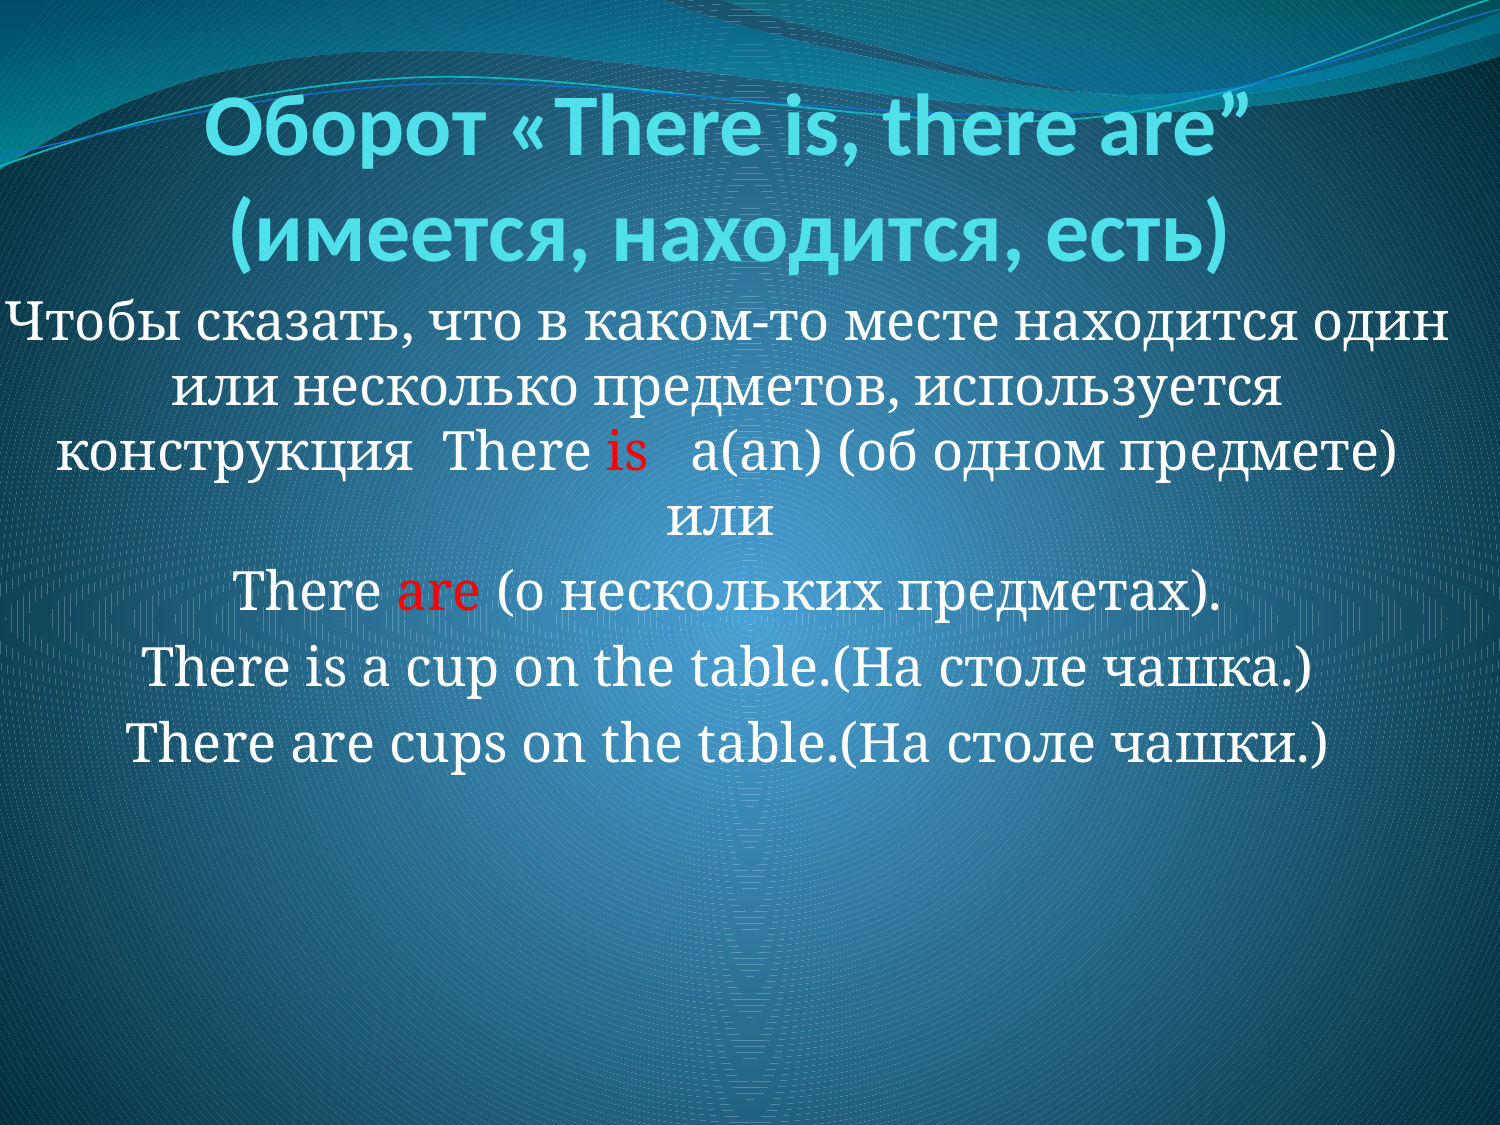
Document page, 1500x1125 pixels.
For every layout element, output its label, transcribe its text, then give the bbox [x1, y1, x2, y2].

title Оборот «There is, there are” (имеется, находится, есть) [87, 66, 1376, 278]
subtitle Чтобы сказать, что в каком-то месте находится один или несколько предметов, используется конструкция There is a(an) (об одном предмете) или There are (о нескольких предметах). There is a cup on the table.(На столе чашка.) There are cups on the table.(На столе чашки.) [0, 278, 1465, 1024]
